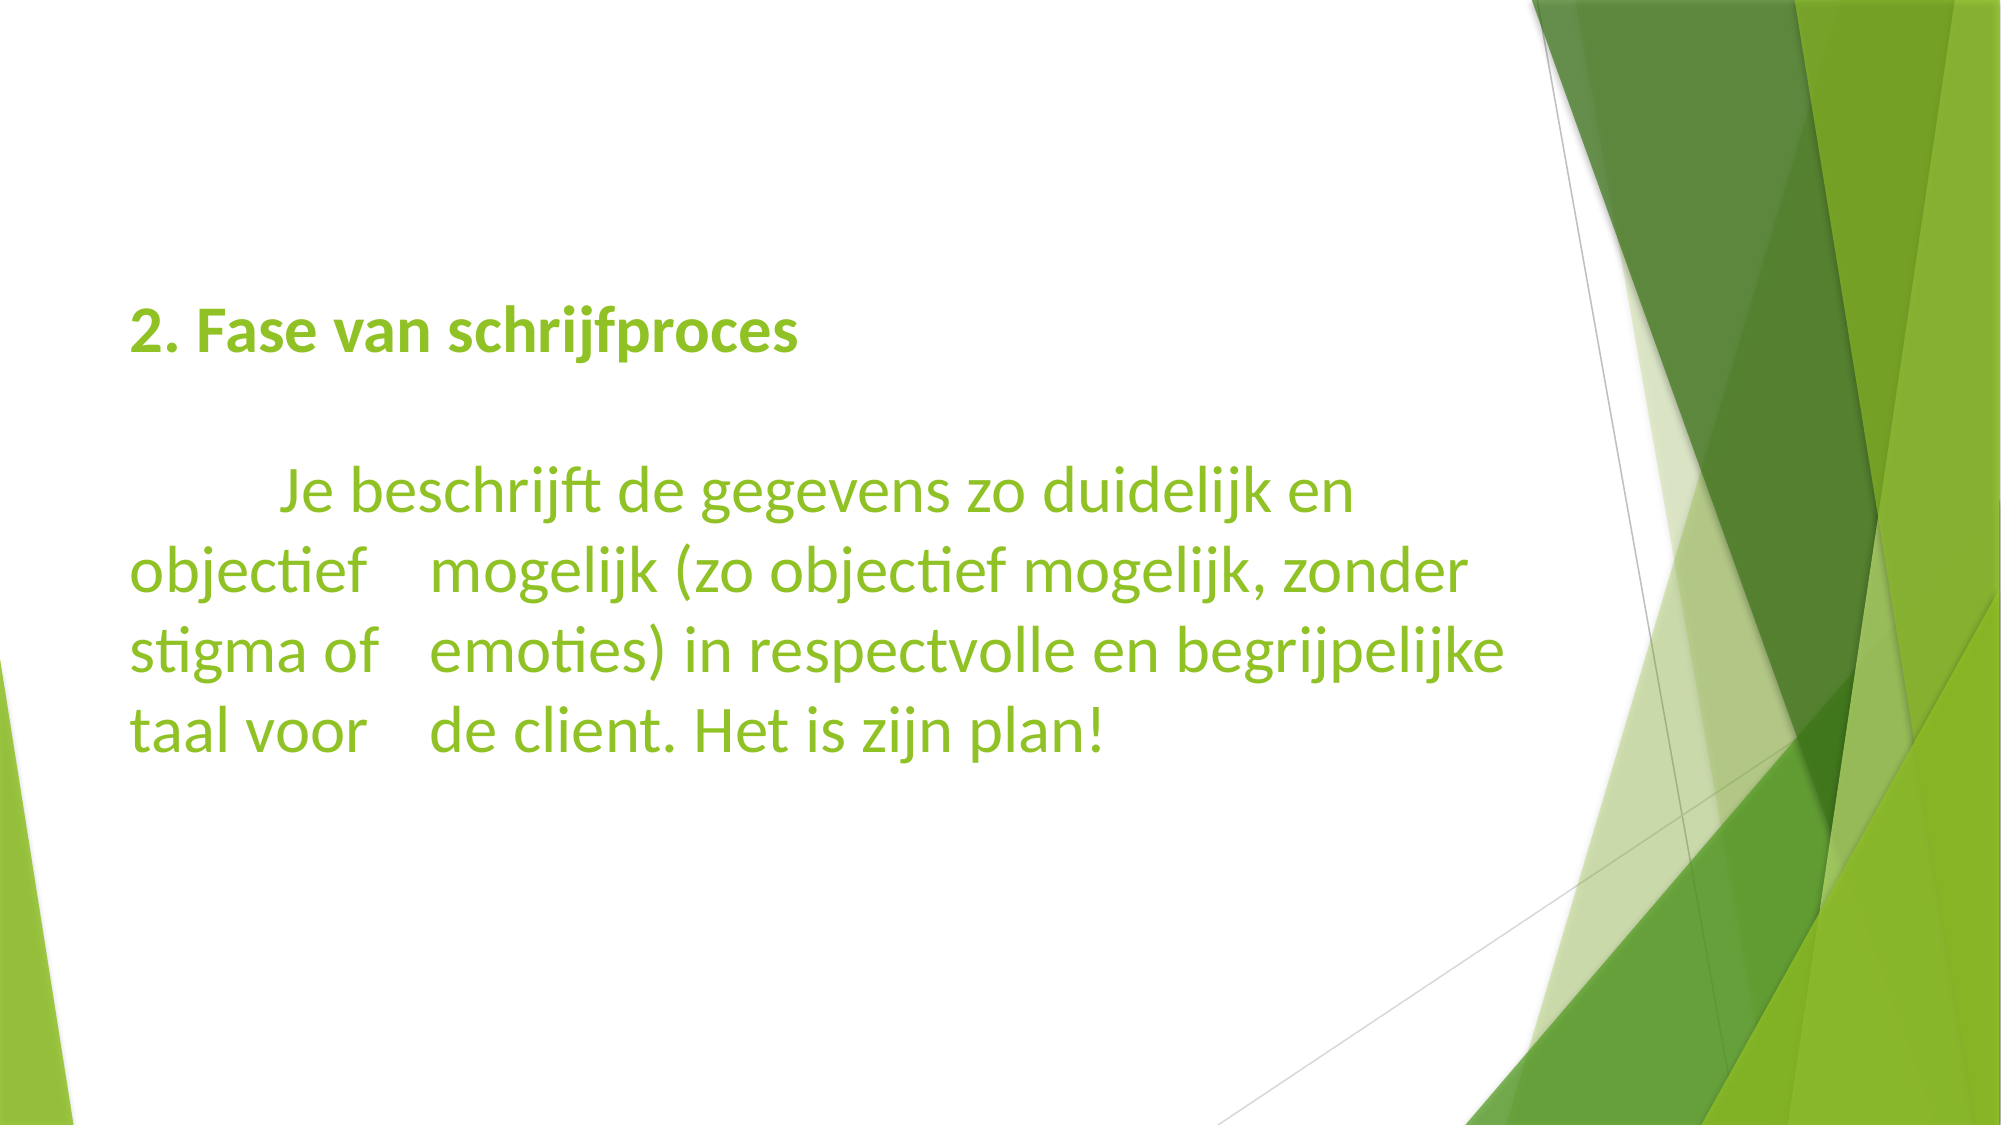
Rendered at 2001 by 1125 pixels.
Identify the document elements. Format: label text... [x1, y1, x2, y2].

text_box 2. Fase van schrijfproces Je beschrijft de gegevens zo duidelijk en objectief mogelijk (zo objectief mogelijk, zonder stigma of emoties) in respectvolle en begrijpelijke taal voor de client. Het is zijn plan! [115, 198, 1606, 1125]
